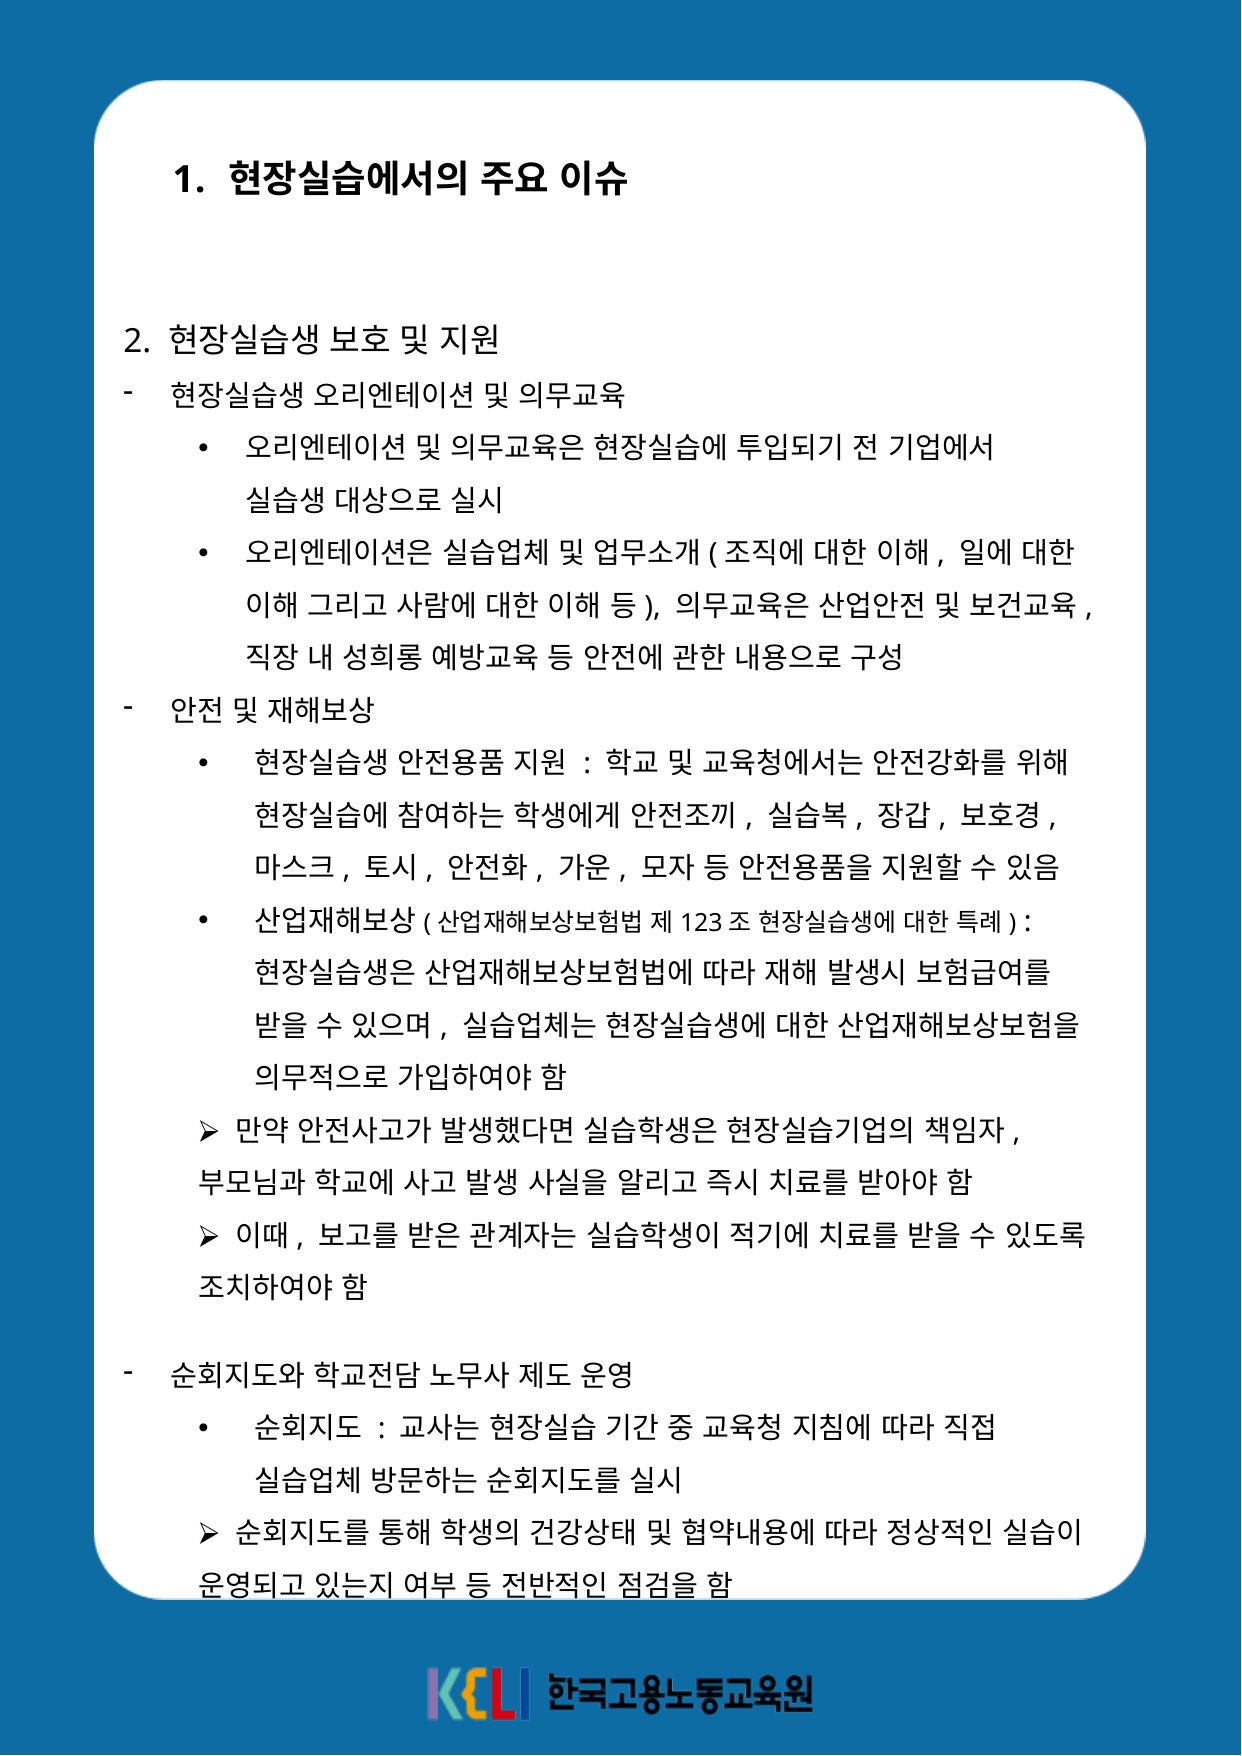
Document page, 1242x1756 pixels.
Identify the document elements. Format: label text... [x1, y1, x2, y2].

picture [0, 0, 1241, 1755]
text_box 현장실습에서의 주요 이슈 [170, 152, 1144, 200]
text_box 2. 현장실습생 보호 및 지원 현장실습생 오리엔테이션 및 의무교육 오리엔테이션 및 의무교육은 현장실습에 투입되기 전 기업에서 실습생 대상으로 실시 오리엔테이션은 실습업체 및 업무소개(조직에 대한 이해, 일에 대한 이해 그리고 사람에 대한 이해 등), 의무교육은 산업안전 및 보건교육, 직장 내 성희롱 예방교육 등 안전에 관한 내용으로 구성 안전 및 재해보상 현장실습생 안전용품 지원 : 학교 및 교육청에서는 안전강화를 위해 현장실습에 참여하는 학생에게 안전조끼, 실습복, 장갑, 보호경, 마스크, 토시, 안전화, 가운, 모자 등 안전용품을 지원할 수 있음 산업재해보상(산업재해보상보험법 제123조 현장실습생에 대한 특례) : 현장실습생은 산업재해보상보험법에 따라 재해 발생시 보험급여를 받을 수 있으며, 실습업체는 현장실습생에 대한 산업재해보상보험을 의무적으로 가입하여야 함 ⮚ 만약 안전사고가 발생했다면 실습학생은 현장실습기업의 책임자, 부모님과 학교에 사고 발생 사실을 알리고 즉시 치료를 받아야 함 ⮚ 이때, 보고를 받은 관계자는 실습학생이 적기에 치료를 받을 수 있도록 조치하여야 함 순회지도와 학교전담 노무사 제도 운영 순회지도 : 교사는 현장실습 기간 중 교육청 지침에 따라 직접 실습업체 방문하는 순회지도를 실시 ⮚ 순회지도를 통해 학생의 건강상태 및 협약내용에 따라 정상적인 실습이 운영되고 있는지 여부 등 전반적인 점검을 함 [95, 277, 1109, 1715]
